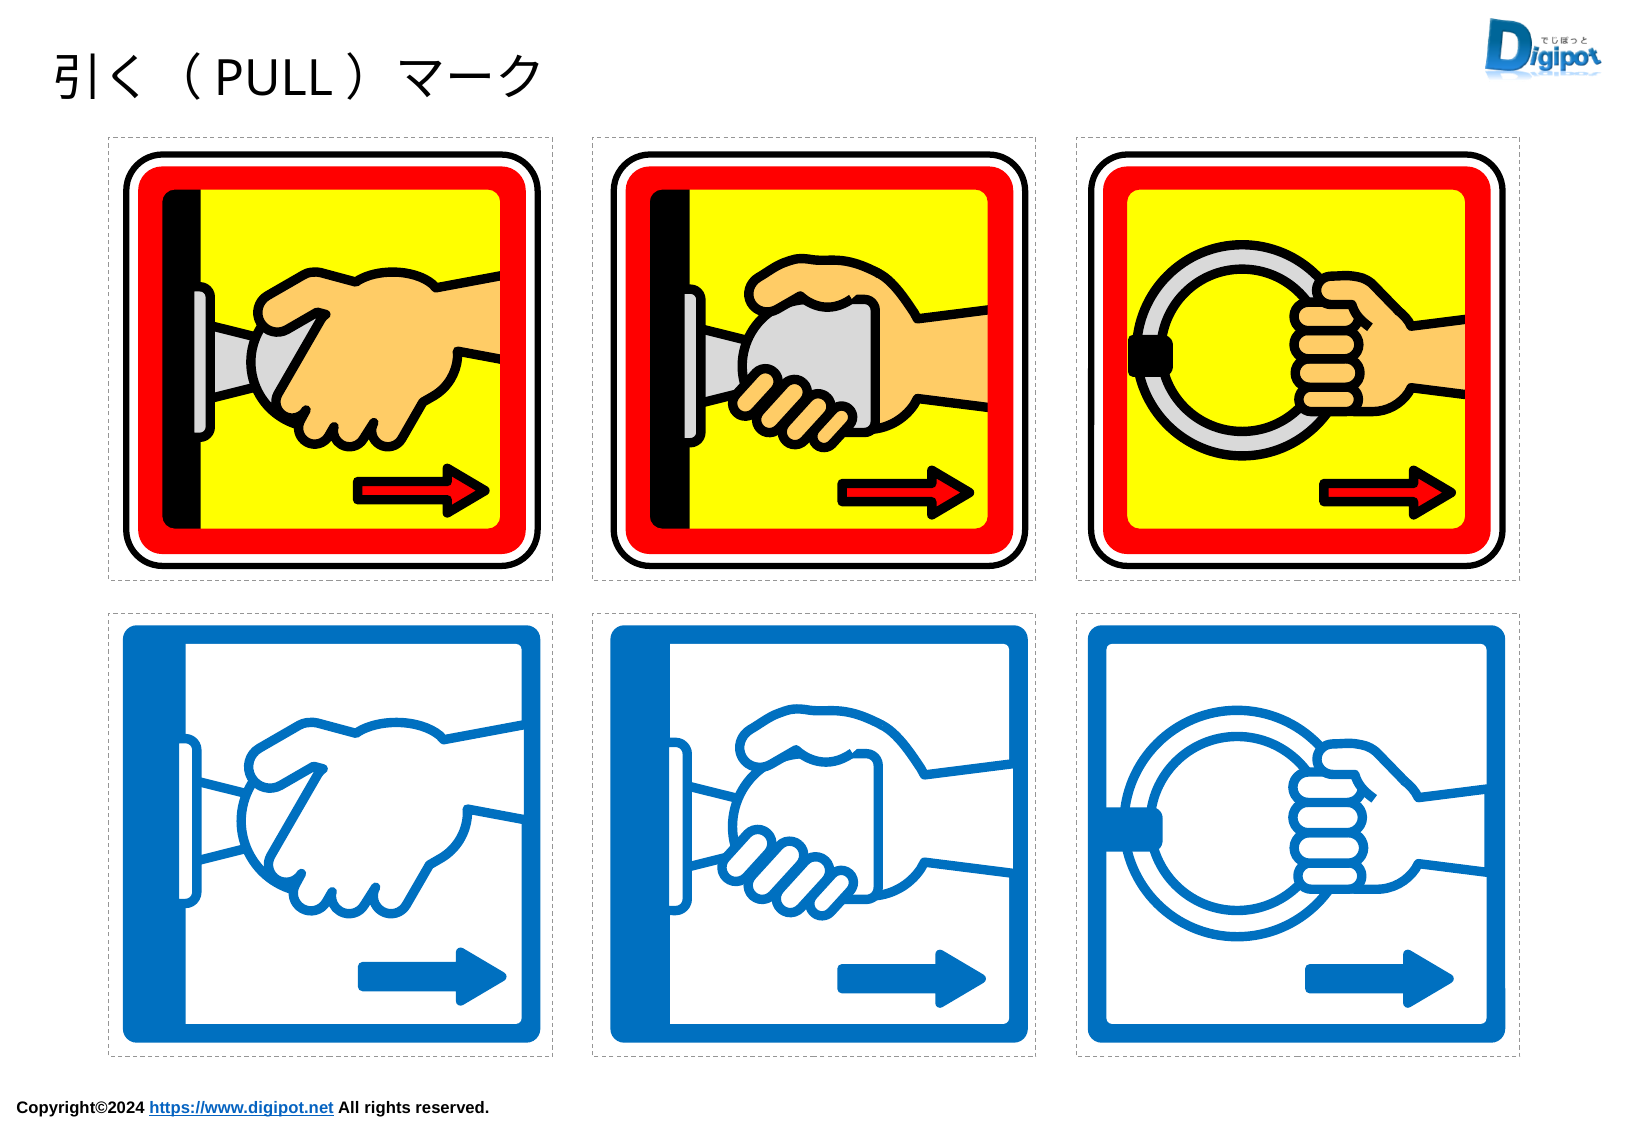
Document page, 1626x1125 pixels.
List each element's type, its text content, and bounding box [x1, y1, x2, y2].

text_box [1091, 154, 1503, 566]
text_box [122, 625, 541, 1043]
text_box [1087, 625, 1506, 1043]
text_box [610, 625, 1028, 1043]
picture [1485, 18, 1602, 82]
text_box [126, 154, 538, 566]
text_box 引く（PULL）マーク [37, 38, 560, 113]
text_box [613, 154, 1026, 566]
